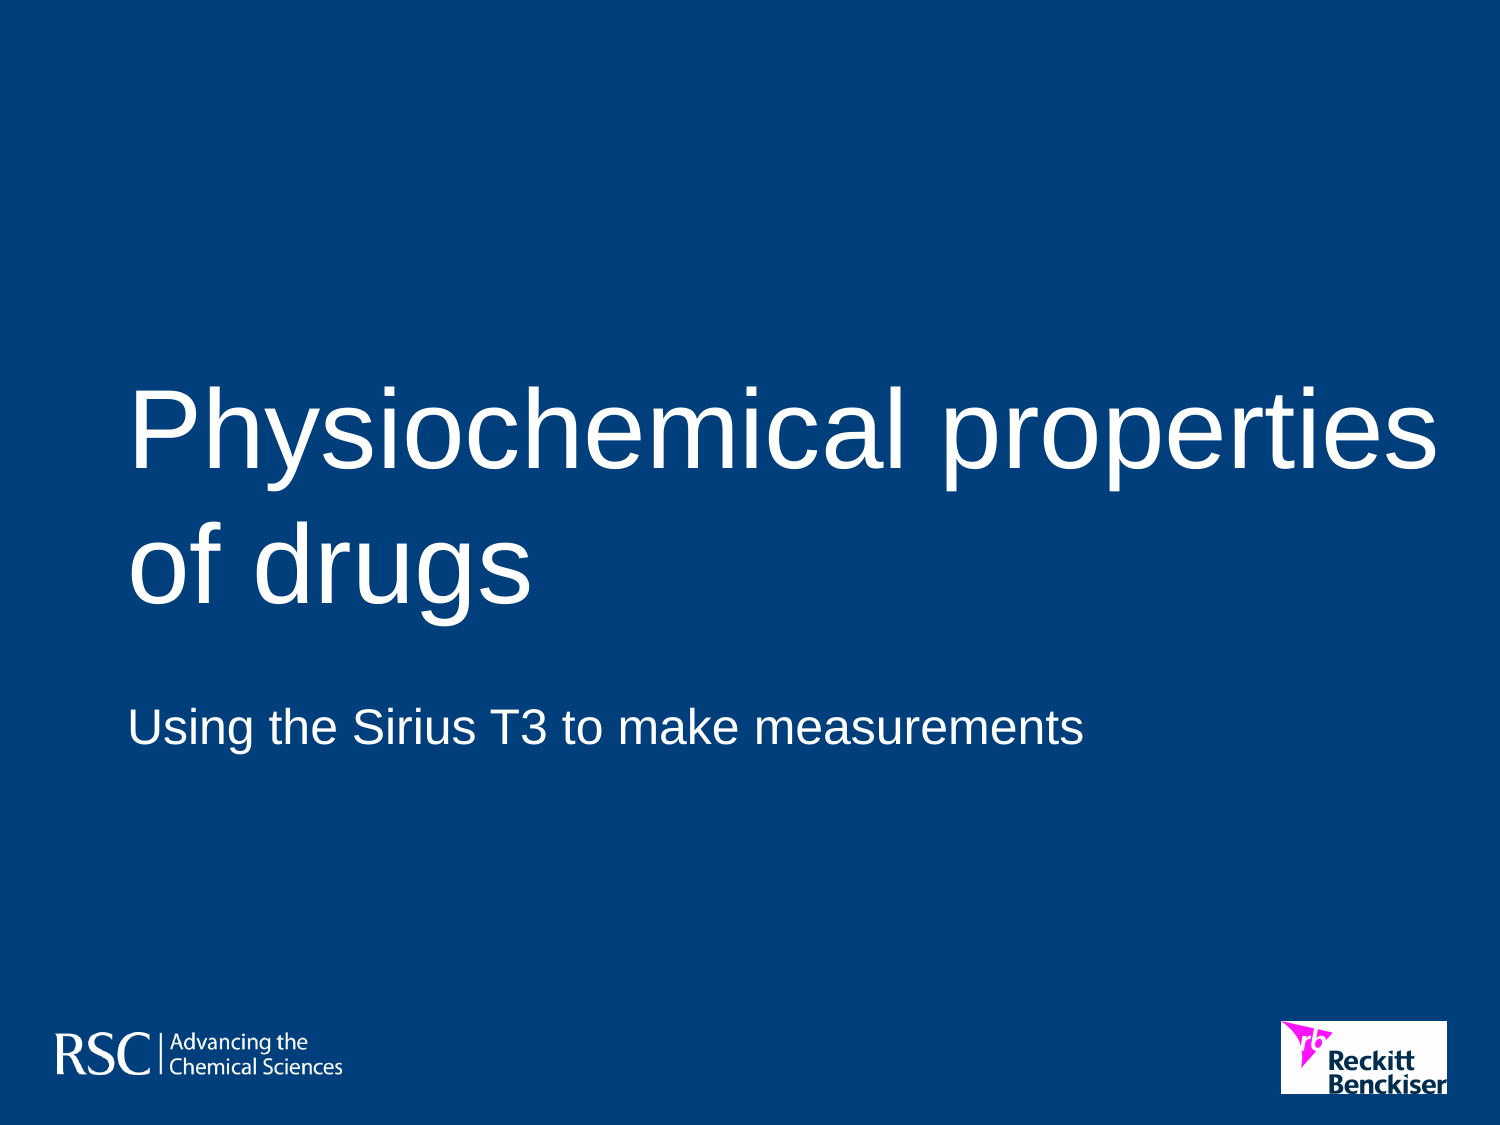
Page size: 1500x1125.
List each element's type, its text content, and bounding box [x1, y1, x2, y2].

picture [55, 1032, 342, 1075]
picture [1281, 1021, 1447, 1095]
title Physiochemical properties of drugs [111, 363, 1495, 634]
text_box Using the Sirius T3 to make measurements [112, 687, 1436, 763]
